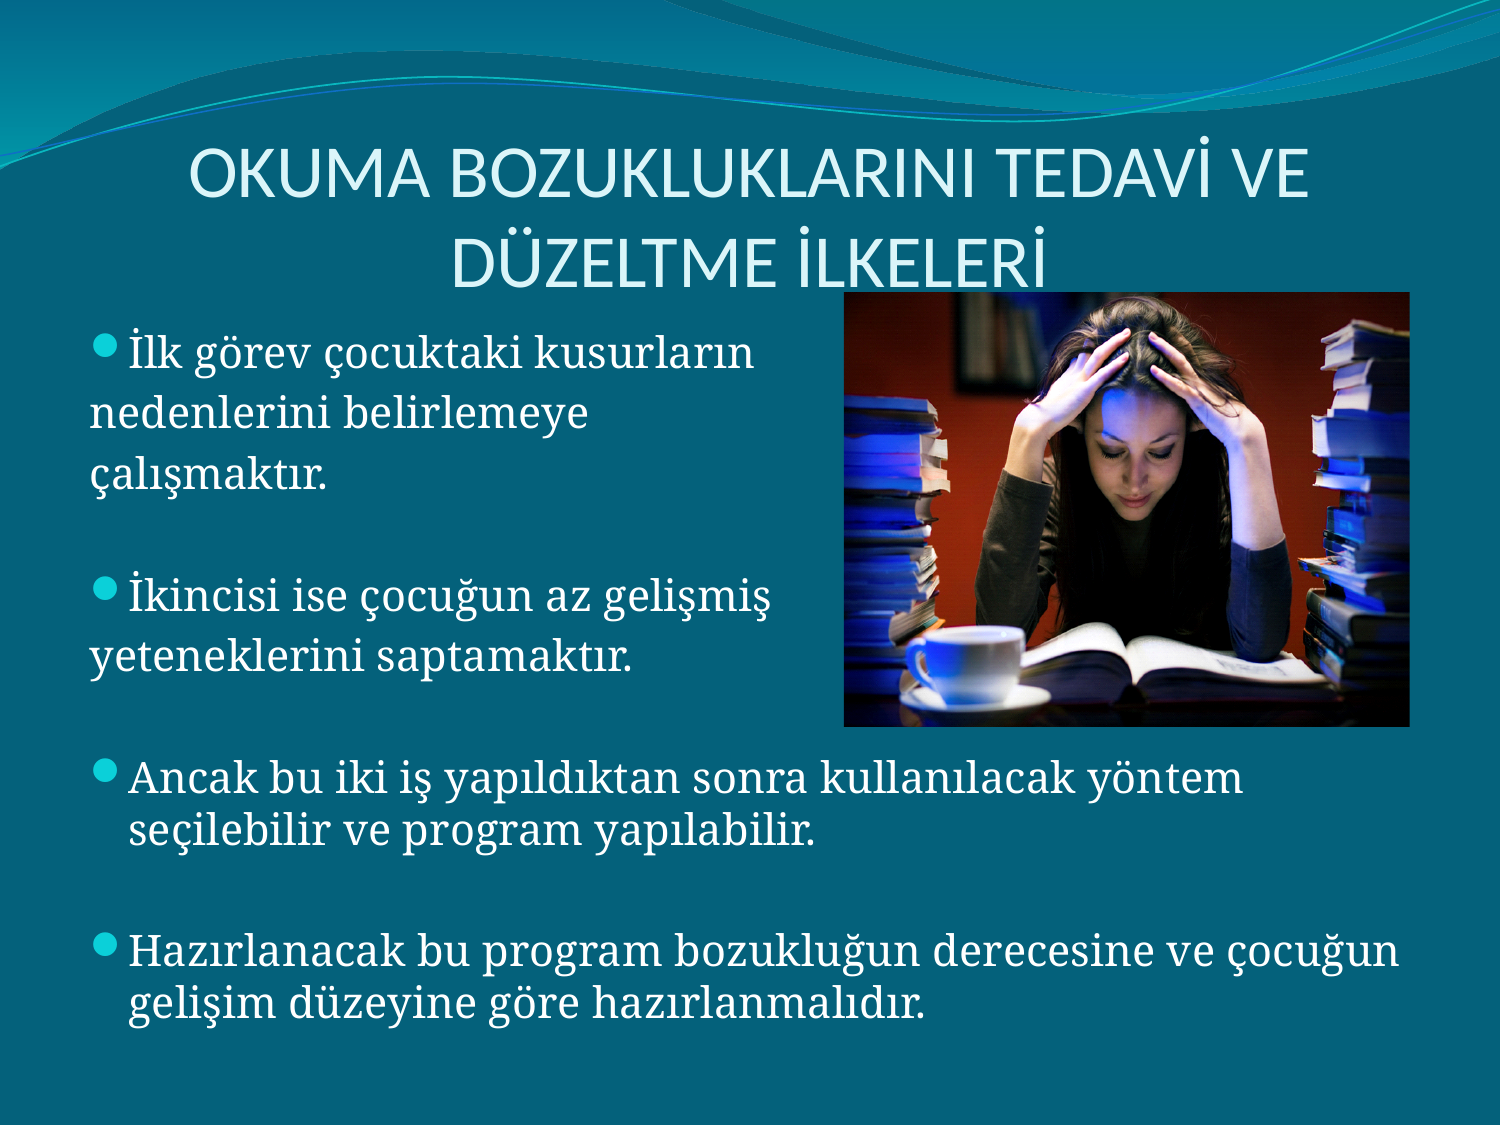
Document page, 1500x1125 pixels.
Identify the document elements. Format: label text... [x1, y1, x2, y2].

title OKUMA BOZUKLUKLARINI TEDAVİ VE DÜZELTME İLKELERİ [75, 115, 1425, 303]
table_cell 9. Okumaya başladıktan kısa bir süre sonra uyukluyor. [836, 317, 1414, 740]
table_cell 3 [837, 293, 843, 303]
picture [844, 293, 1409, 726]
list İlk görev çocuktaki kusurların nedenlerini belirlemeye çalışmaktır. İkincisi ise çocuğun az gelişmiş yeteneklerini saptamaktır. Ancak bu iki iş yapıldıktan sonra kullanılacak yöntem seçilebilir ve program yapılabilir. Hazırlanacak bu program bozukluğun derecesine ve çocuğun gelişim düzeyine göre hazırlanmalıdır. [75, 317, 1425, 1038]
